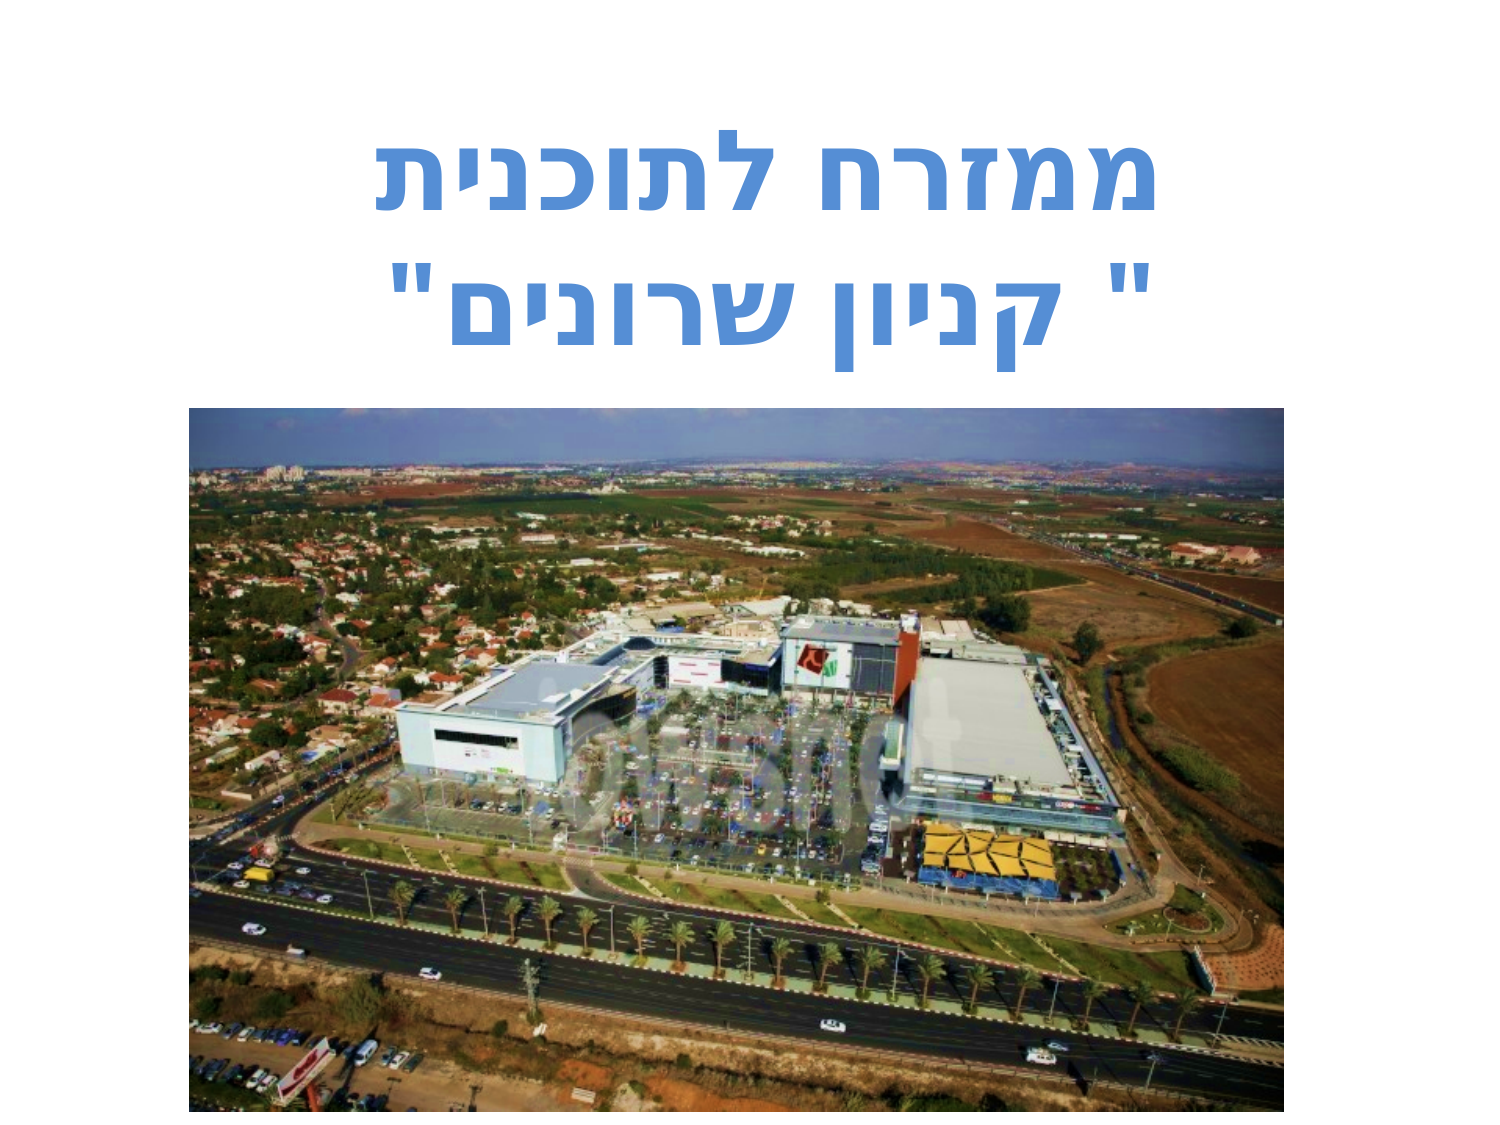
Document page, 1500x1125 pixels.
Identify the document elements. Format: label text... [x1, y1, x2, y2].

text_box ממזרח לתוכנית " קניון שרונים" [53, 89, 1459, 375]
picture [189, 408, 1284, 1113]
